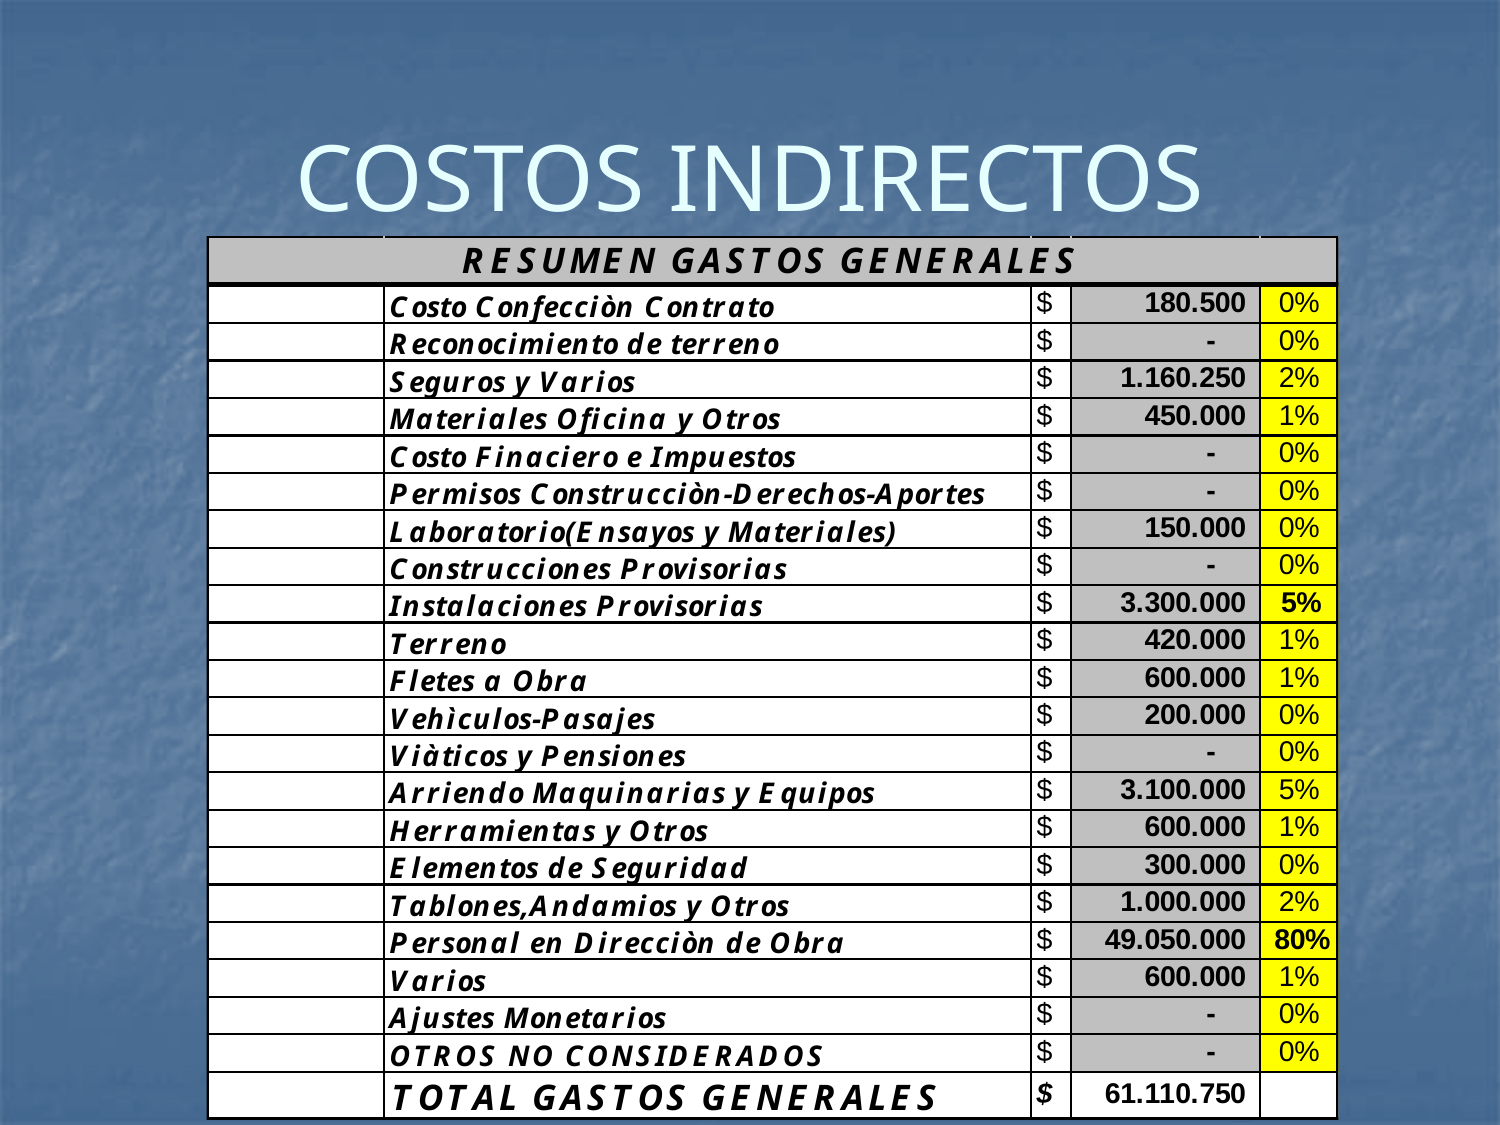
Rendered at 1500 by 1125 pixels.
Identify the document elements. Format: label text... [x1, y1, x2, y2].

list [206, 235, 1341, 1122]
title COSTOS INDIRECTOS [74, 62, 1426, 288]
